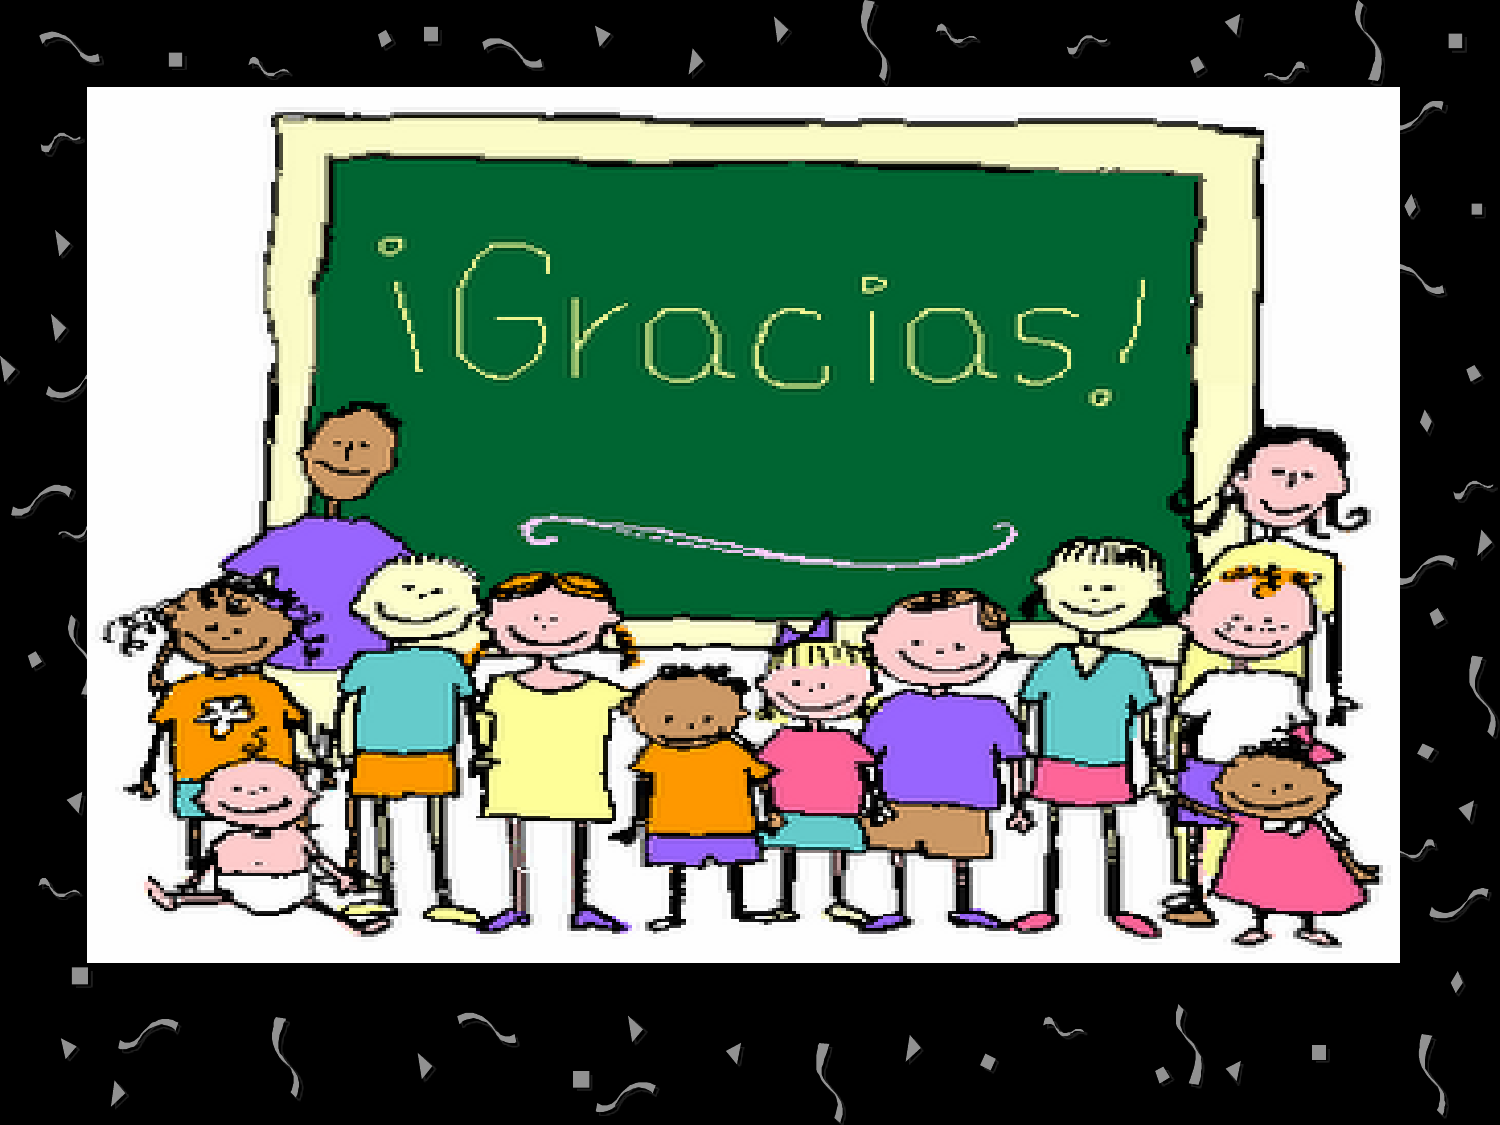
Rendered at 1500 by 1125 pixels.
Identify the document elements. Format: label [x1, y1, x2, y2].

list [87, 87, 1401, 963]
